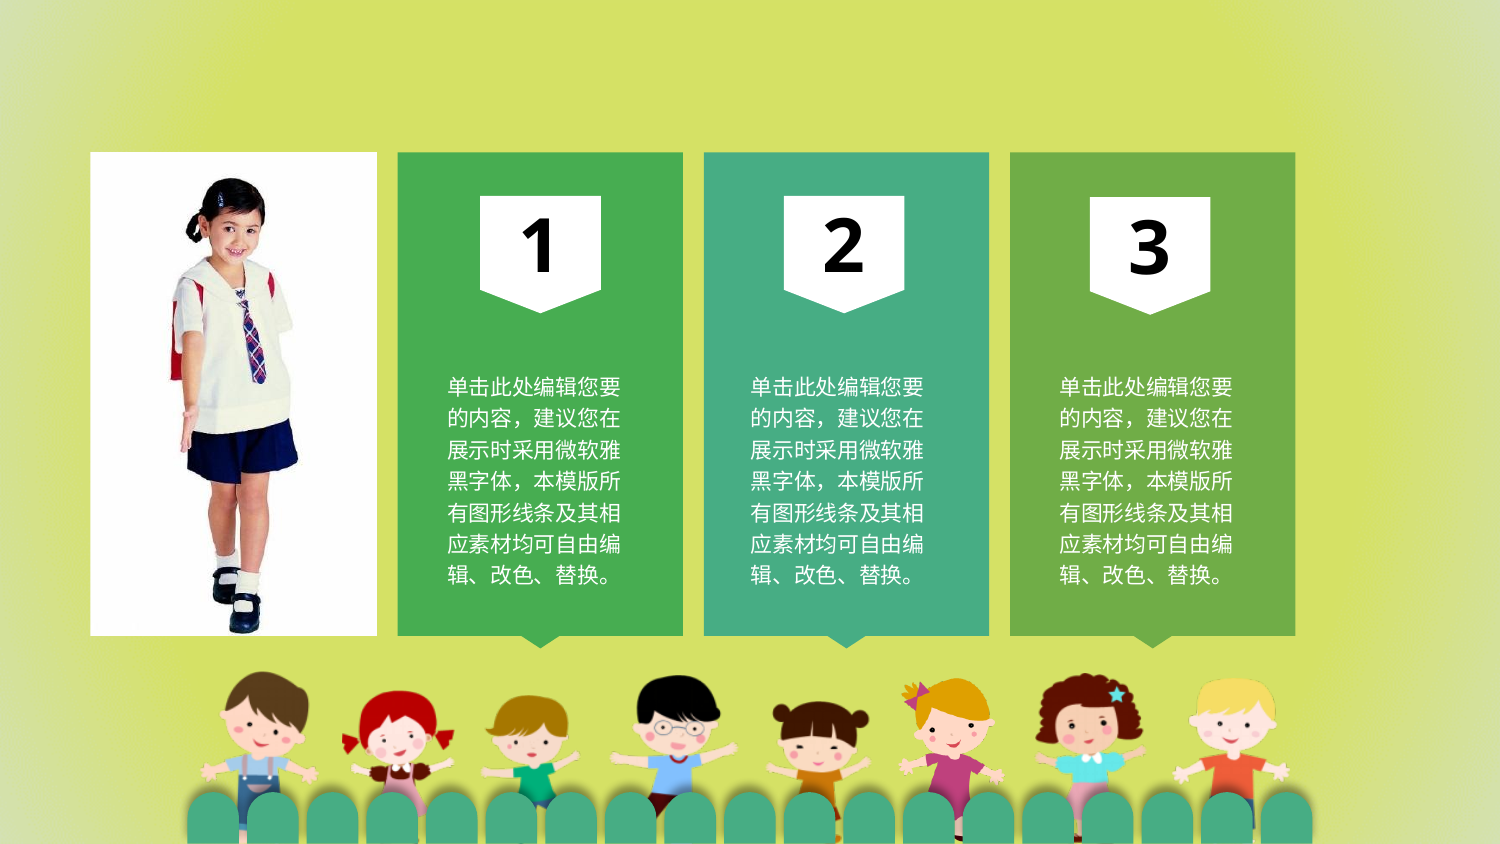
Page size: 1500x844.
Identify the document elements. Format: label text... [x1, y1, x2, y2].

text_box [1009, 151, 1297, 650]
text_box 3 [1088, 196, 1212, 316]
text_box 2 [782, 194, 906, 315]
text_box 单击此处编辑您要的内容，建议您在展示时采用微软雅黑字体，本模版所有图形线条及其相应素材均可自由编辑、改色、替换。 [447, 368, 634, 589]
text_box 1 [479, 194, 602, 315]
picture [0, 0, 1500, 844]
text_box [396, 151, 685, 650]
text_box [702, 151, 991, 650]
text_box 单击此处编辑您要的内容，建议您在展示时采用微软雅黑字体，本模版所有图形线条及其相应素材均可自由编辑、改色、替换。 [750, 368, 938, 589]
text_box 单击此处编辑您要的内容，建议您在展示时采用微软雅黑字体，本模版所有图形线条及其相应素材均可自由编辑、改色、替换。 [1059, 368, 1247, 589]
